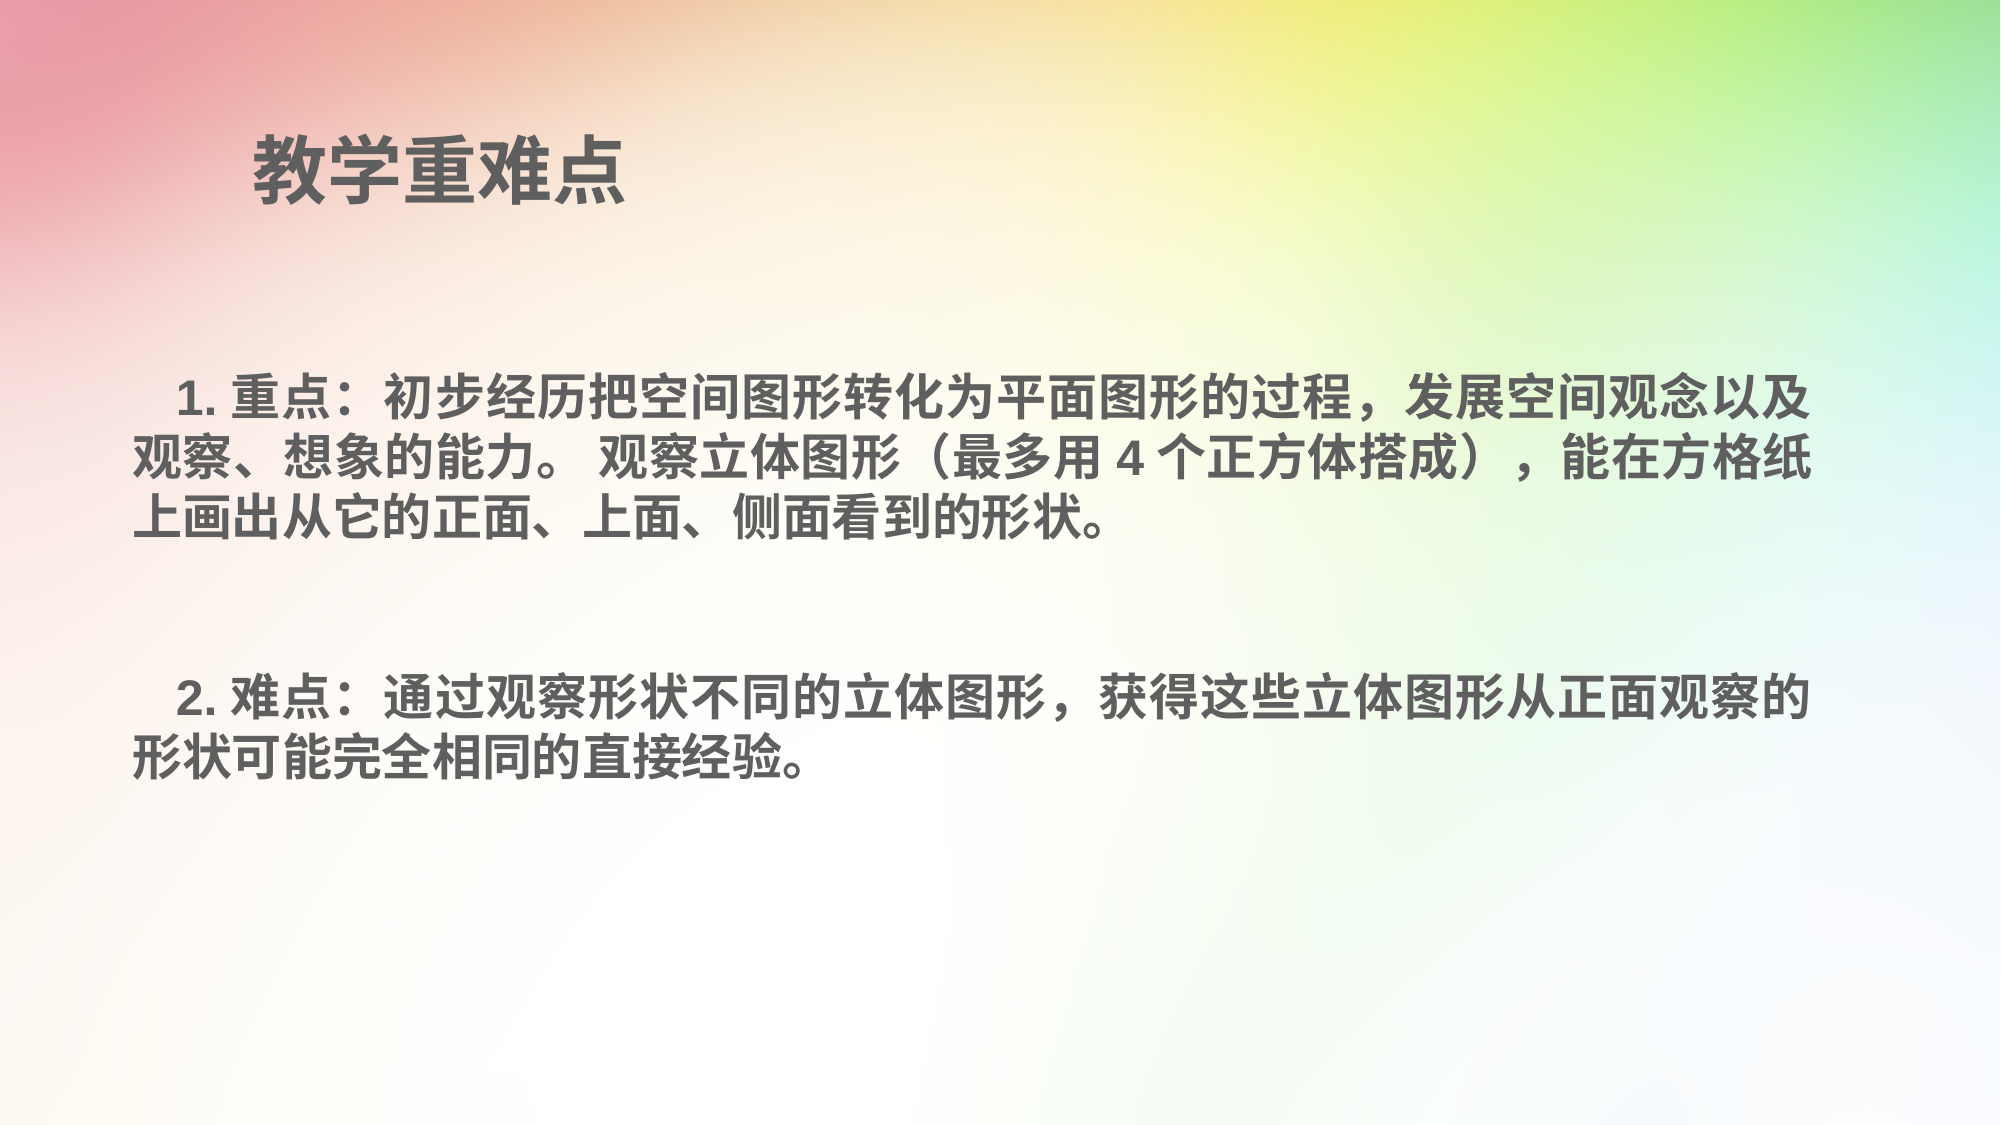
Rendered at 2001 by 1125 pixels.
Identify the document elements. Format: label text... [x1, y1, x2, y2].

text_box 1.重点：初步经历把空间图形转化为平面图形的过程，发展空间观念以及观察、想象的能力。 观察立体图形（最多用4个正方体搭成），能在方格纸上画出从它的正面、上面、侧面看到的形状。 2.难点：通过观察形状不同的立体图形，获得这些立体图形从正面观察的形状可能完全相同的直接经验。 [117, 238, 1828, 794]
picture [0, 0, 2001, 1125]
text_box 教学重难点 [135, 126, 800, 238]
